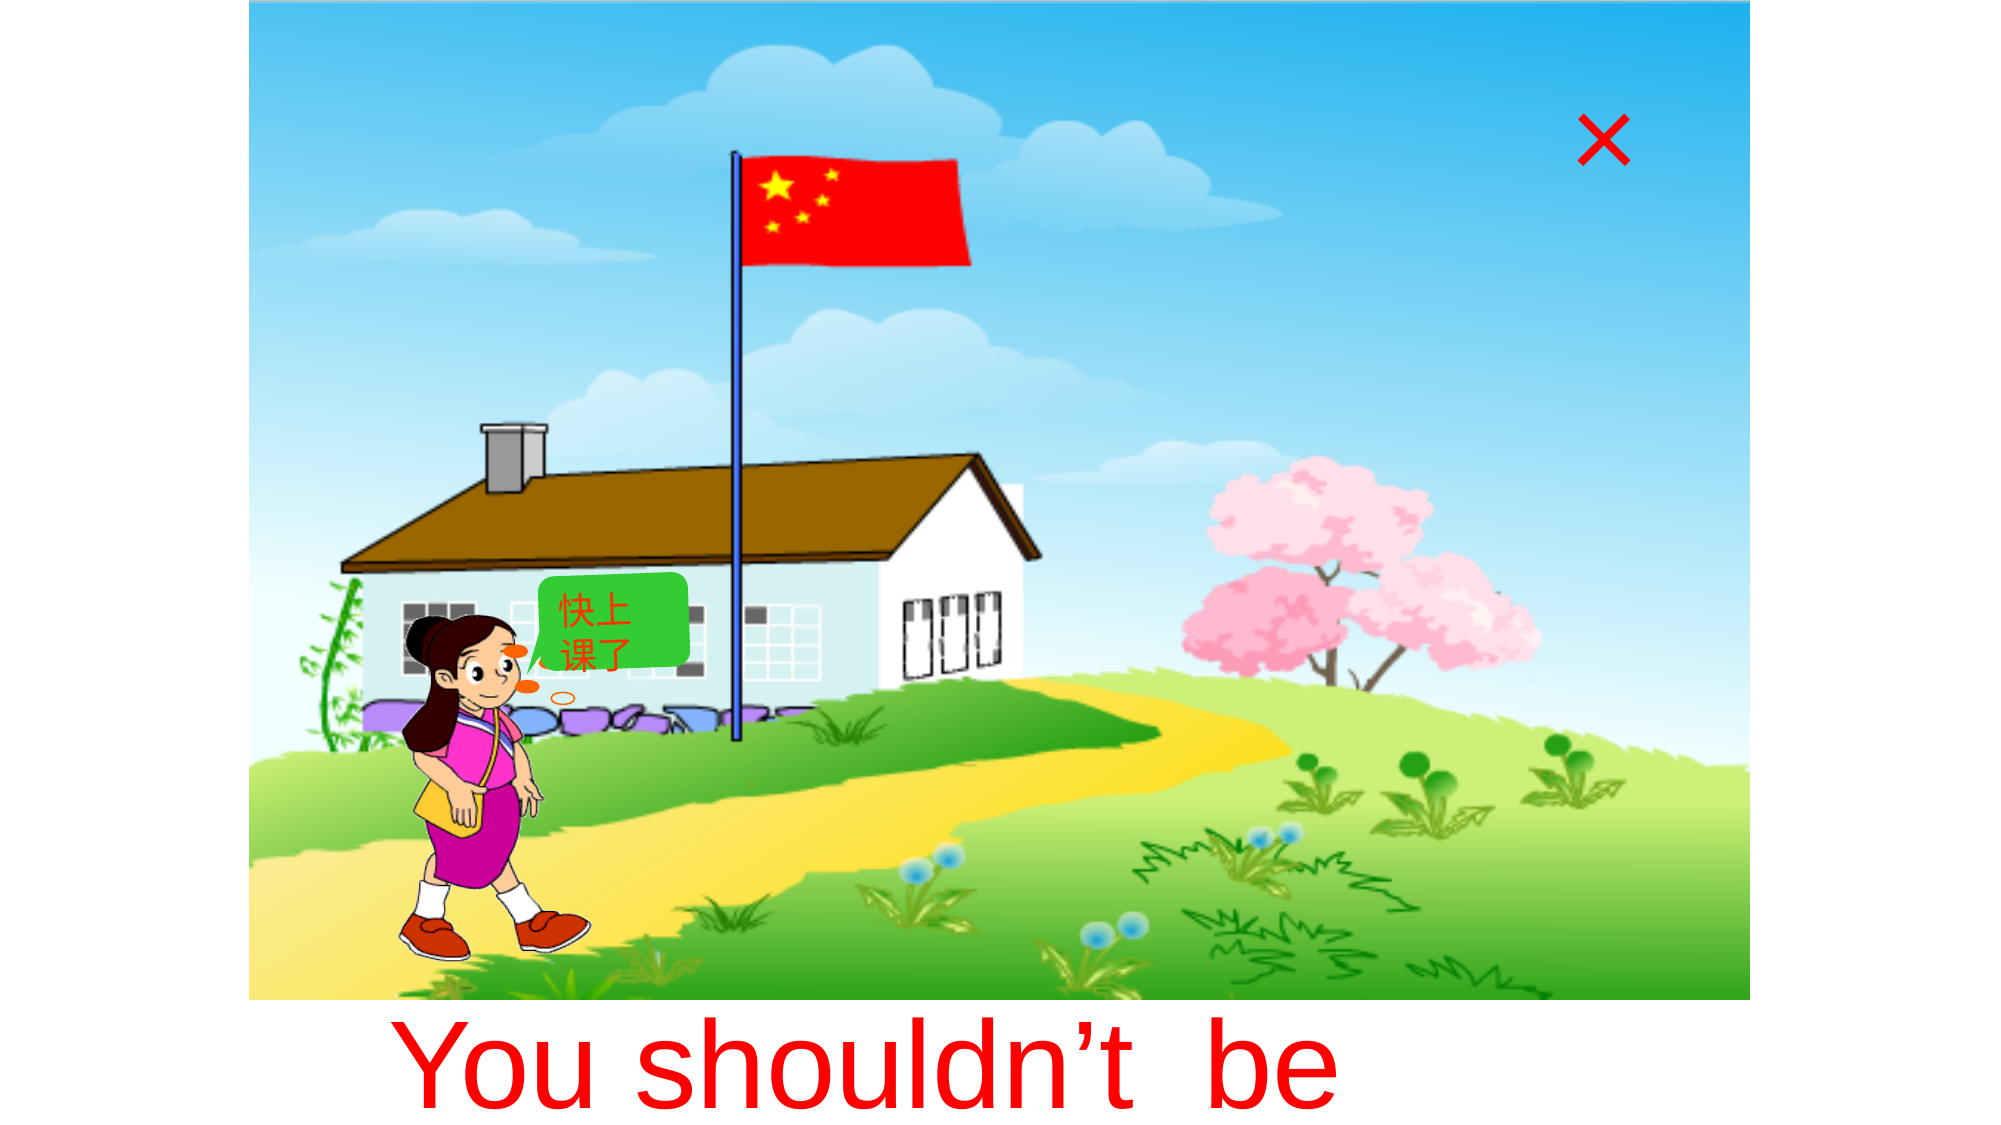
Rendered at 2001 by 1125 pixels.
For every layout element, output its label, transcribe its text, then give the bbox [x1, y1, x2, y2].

picture [249, 0, 1750, 1000]
text_box You shouldn’t be late. [373, 1000, 1602, 1125]
